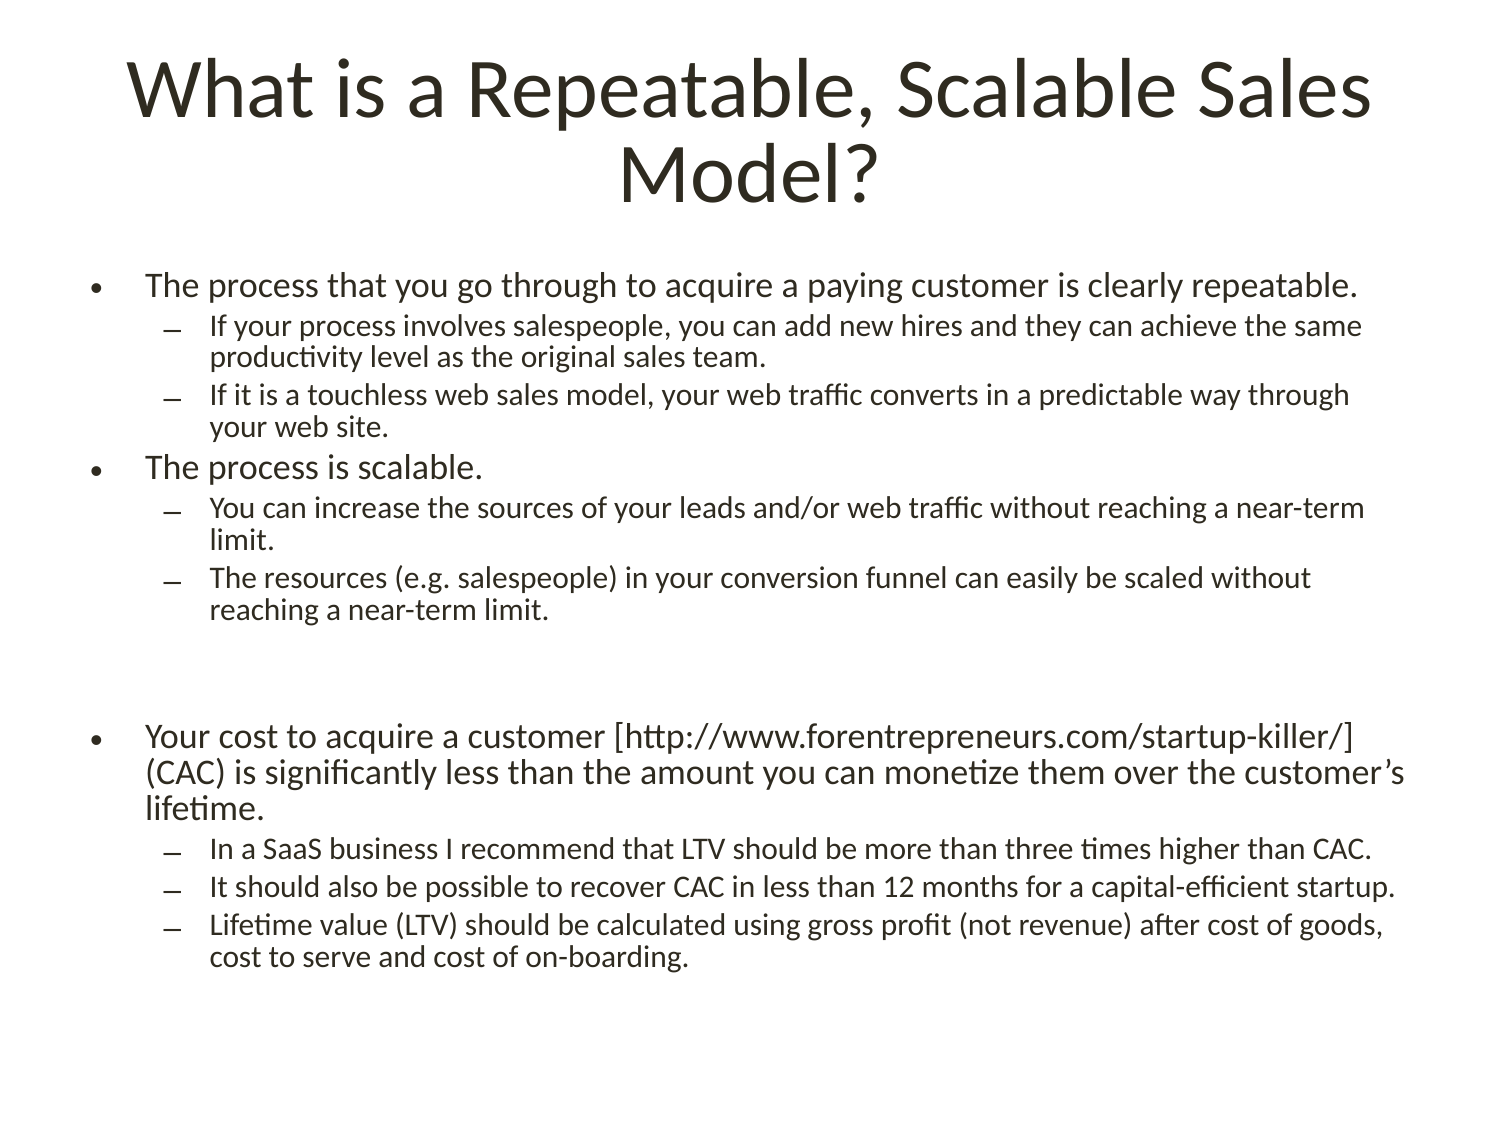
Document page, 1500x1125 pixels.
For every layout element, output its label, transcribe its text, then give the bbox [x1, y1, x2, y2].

title What is a Repeatable, Scalable Sales Model? [75, 45, 1425, 233]
list The process that you go through to acquire a paying customer is clearly repeatable. If your process involves salespeople, you can add new hires and they can achieve the same productivity level as the original sales team. If it is a touchless web sales model, your web traffic converts in a predictable way through your web site. The process is scalable. You can increase the sources of your leads and/or web traffic without reaching a near-term limit. The resources (e.g. salespeople) in your conversion funnel can easily be scaled without reaching a near-term limit. Your cost to acquire a customer [http://www.forentrepreneurs.com/startup-killer/] (CAC) is significantly less than the amount you can monetize them over the customer’s lifetime. In a SaaS business I recommend that LTV should be more than three times higher than CAC. It should also be possible to recover CAC in less than 12 months for a capital-efficient startup. Lifetime value (LTV) should be calculated using gross profit (not revenue) after cost of goods, cost to serve and cost of on-boarding. [75, 262, 1425, 1005]
